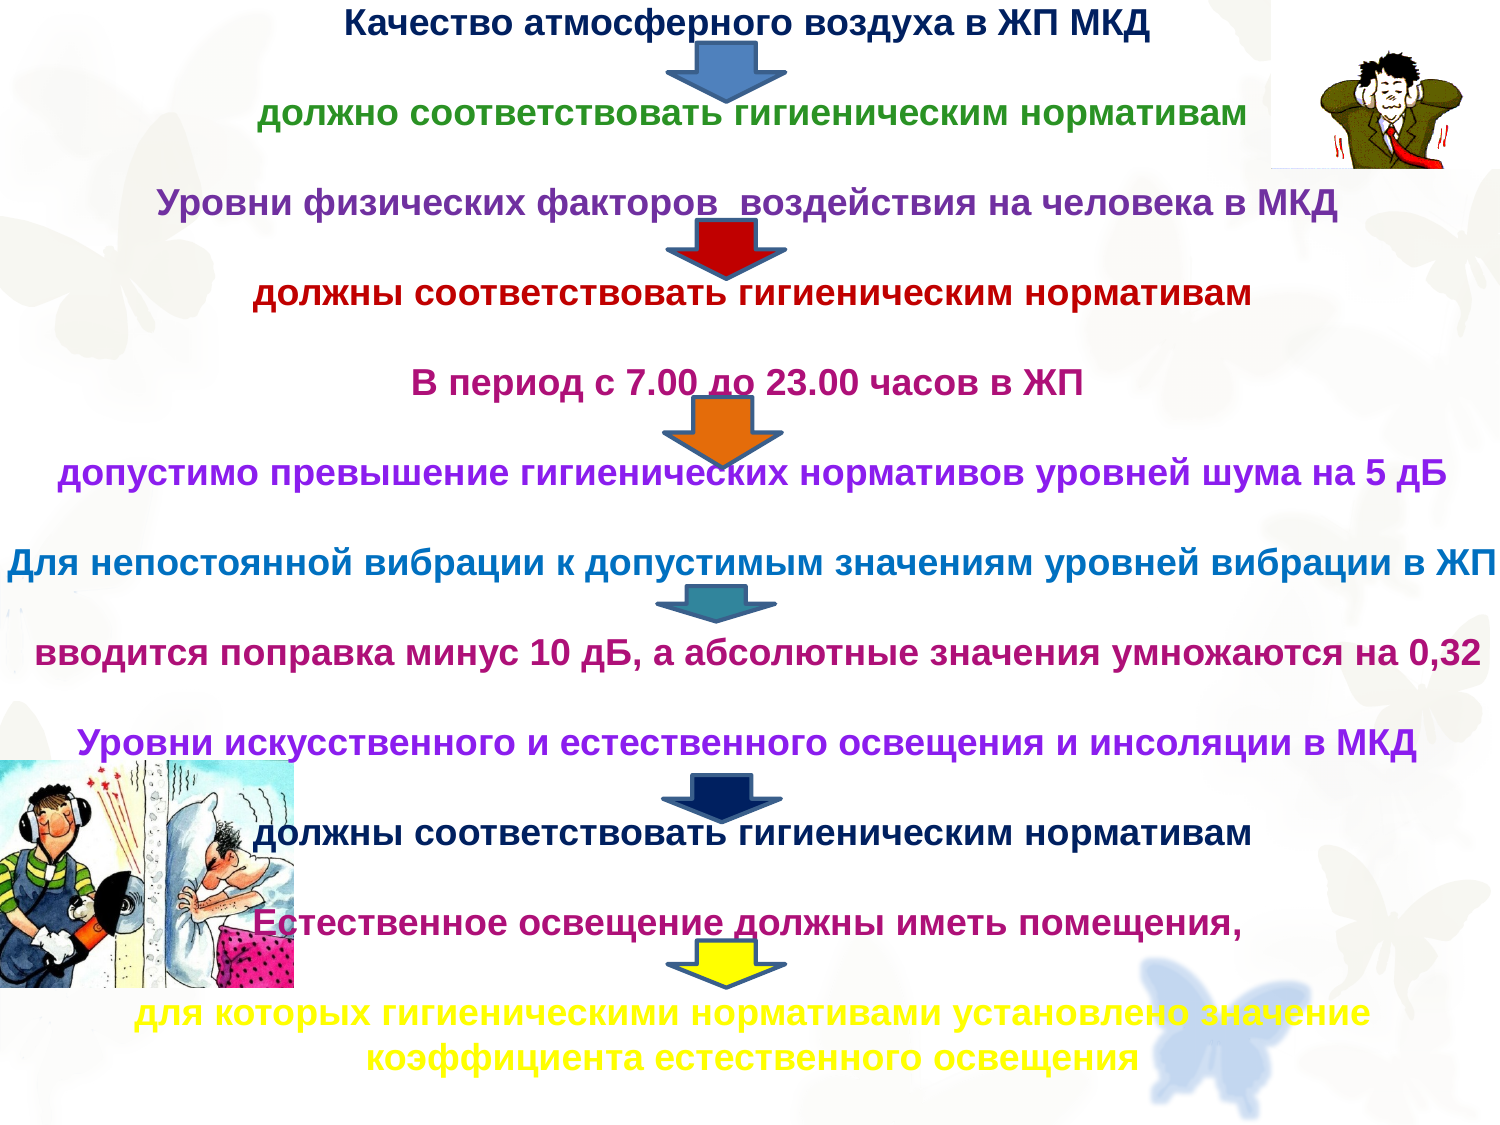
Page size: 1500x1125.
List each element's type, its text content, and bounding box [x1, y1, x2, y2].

picture [0, 759, 294, 988]
picture [1270, 0, 1500, 169]
text_box Качество атмосферного воздуха в ЖП МКД должно соответствовать гигиеническим нормативам Уровни физических факторов воздействия на человека в МКД должны соответствовать гигиеническим нормативам В период с 7.00 до 23.00 часов в ЖП допустимо превышение гигиенических нормативов уровней шума на 5 дБ Для непостоянной вибрации к допустимым значениям уровней вибрации в ЖП вводится поправка минус 10 дБ, а абсолютные значения умножаются на 0,32 Уровни искусственного и естественного освещения и инсоляции в МКД должны соответствовать гигиеническим нормативам Естественное освещение должны иметь помещения, для которых гигиеническими нормативами установлено значение коэффициента естественного освещения [0, 0, 1500, 1085]
text_box [665, 40, 788, 104]
text_box [661, 395, 784, 470]
text_box [660, 773, 783, 825]
text_box [665, 938, 788, 990]
text_box [665, 217, 788, 281]
text_box [655, 584, 778, 624]
